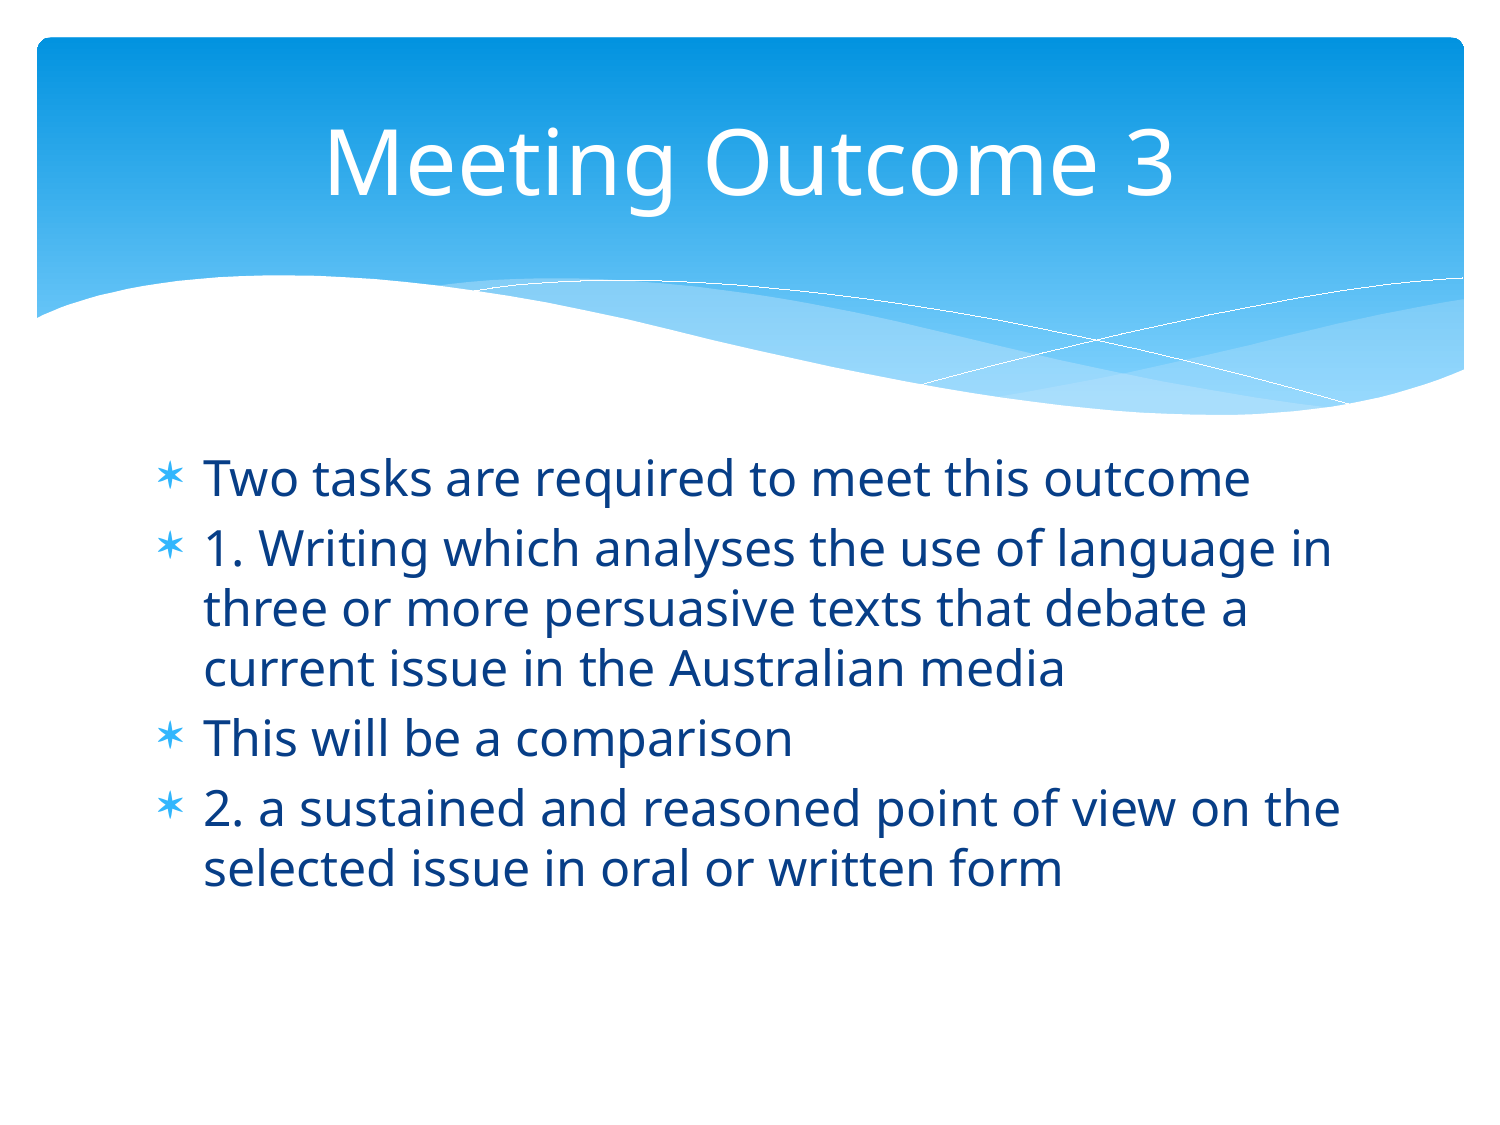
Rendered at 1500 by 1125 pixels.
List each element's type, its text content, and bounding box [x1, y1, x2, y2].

title Meeting Outcome 3 [75, 55, 1425, 261]
list Two tasks are required to meet this outcome 1. Writing which analyses the use of language in three or more persuasive texts that debate a current issue in the Australian media This will be a comparison 2. a sustained and reasoned point of view on the selected issue in oral or written form [143, 438, 1359, 1005]
